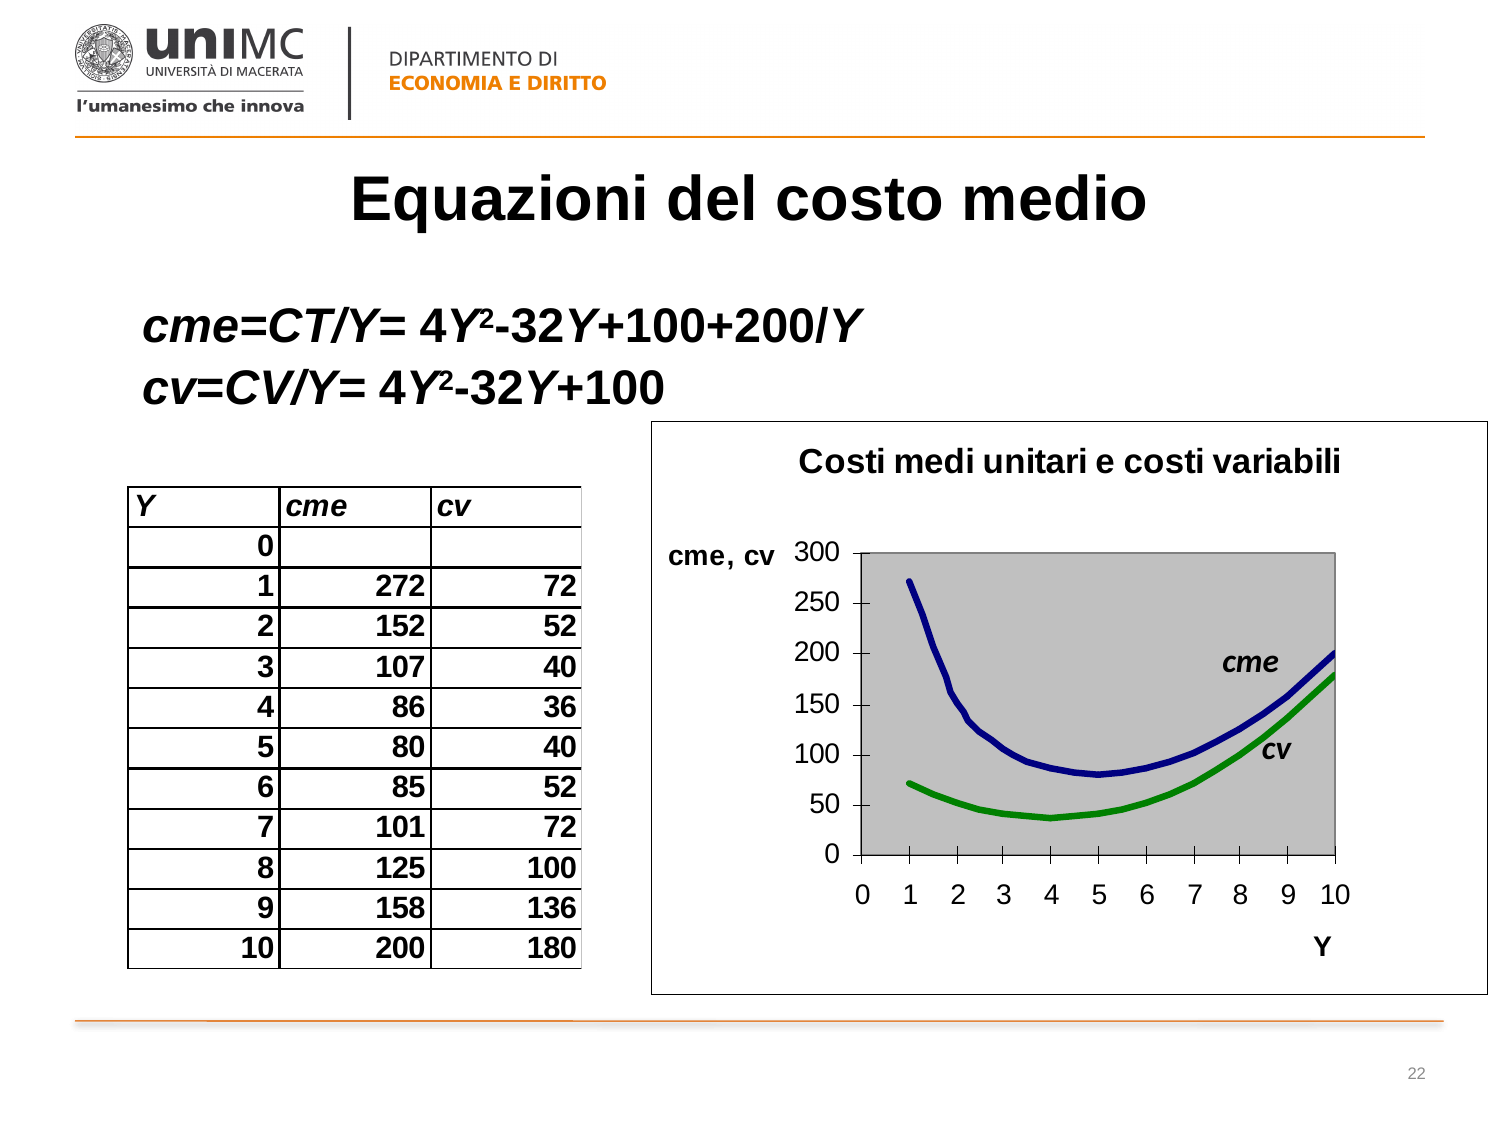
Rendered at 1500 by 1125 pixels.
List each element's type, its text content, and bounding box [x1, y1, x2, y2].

list cme=CT/Y= 4Y2-32Y+100+200/Y cv=CV/Y= 4Y2-32Y+100 [127, 293, 1403, 423]
picture [75, 24, 1425, 138]
slide_number 22 [1091, 1042, 1442, 1103]
title Equazioni del costo medio [75, 149, 1425, 241]
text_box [639, 409, 1500, 1006]
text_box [126, 485, 584, 972]
